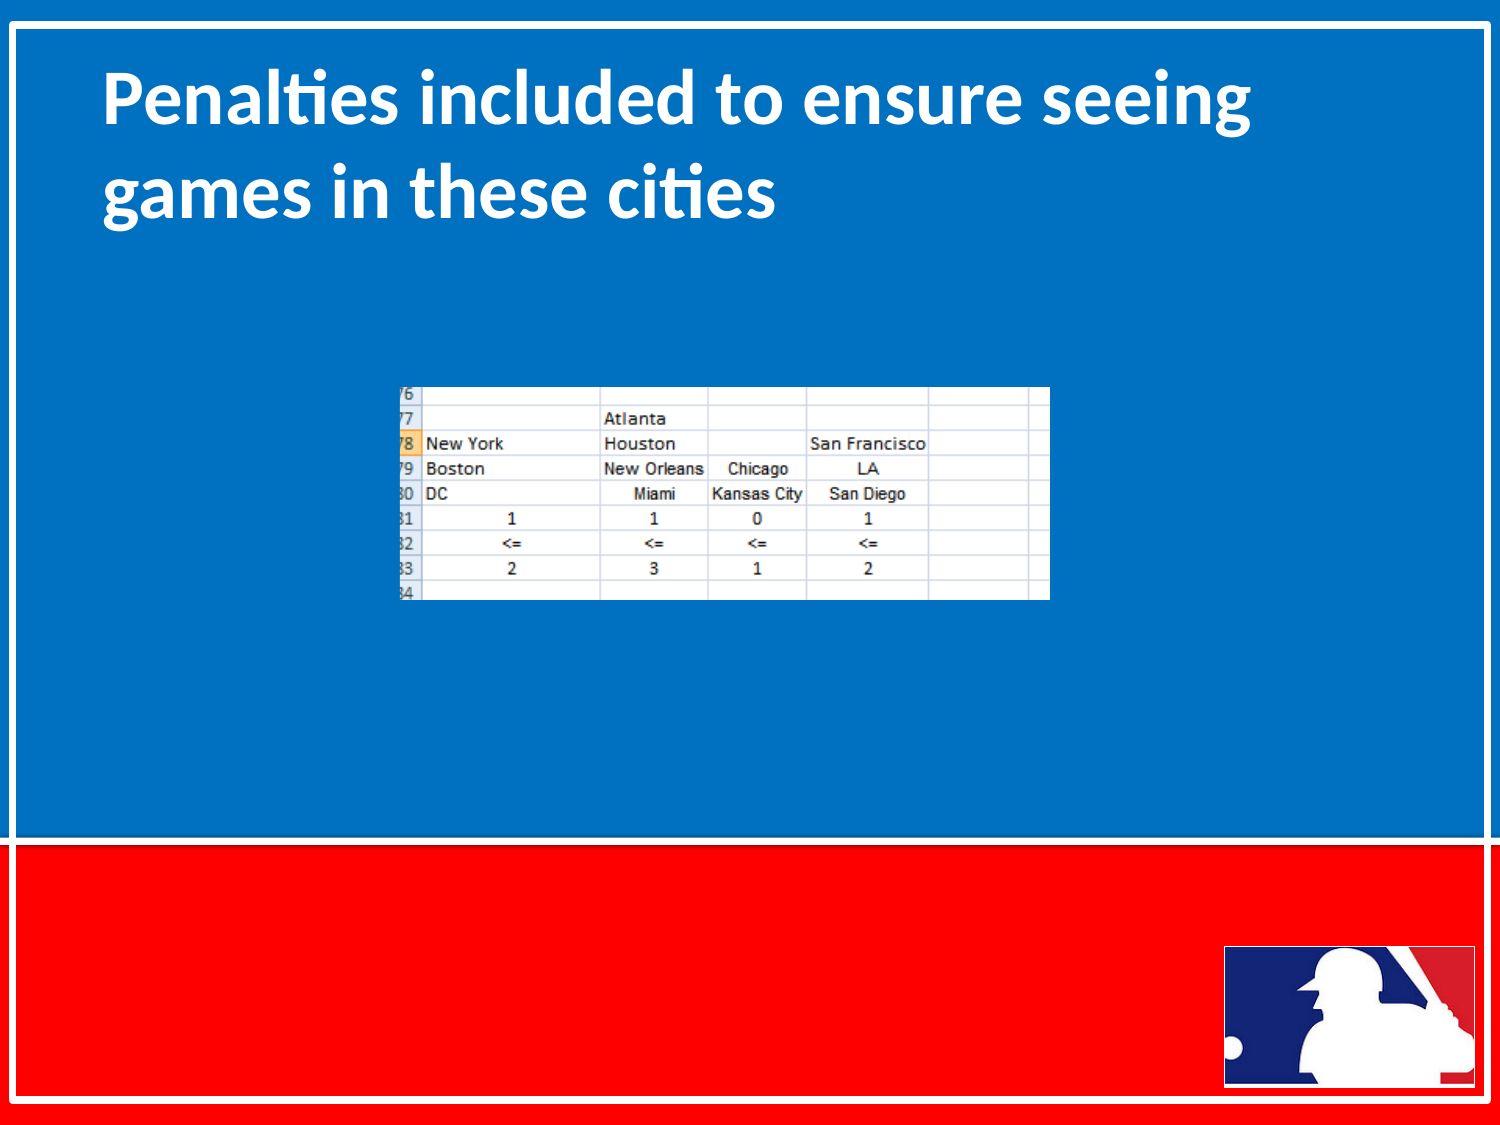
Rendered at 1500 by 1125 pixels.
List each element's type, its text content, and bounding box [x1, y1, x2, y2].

picture [399, 387, 1050, 600]
title Penalties included to ensure seeing games in these cities [87, 37, 1438, 243]
picture [1225, 947, 1474, 1087]
